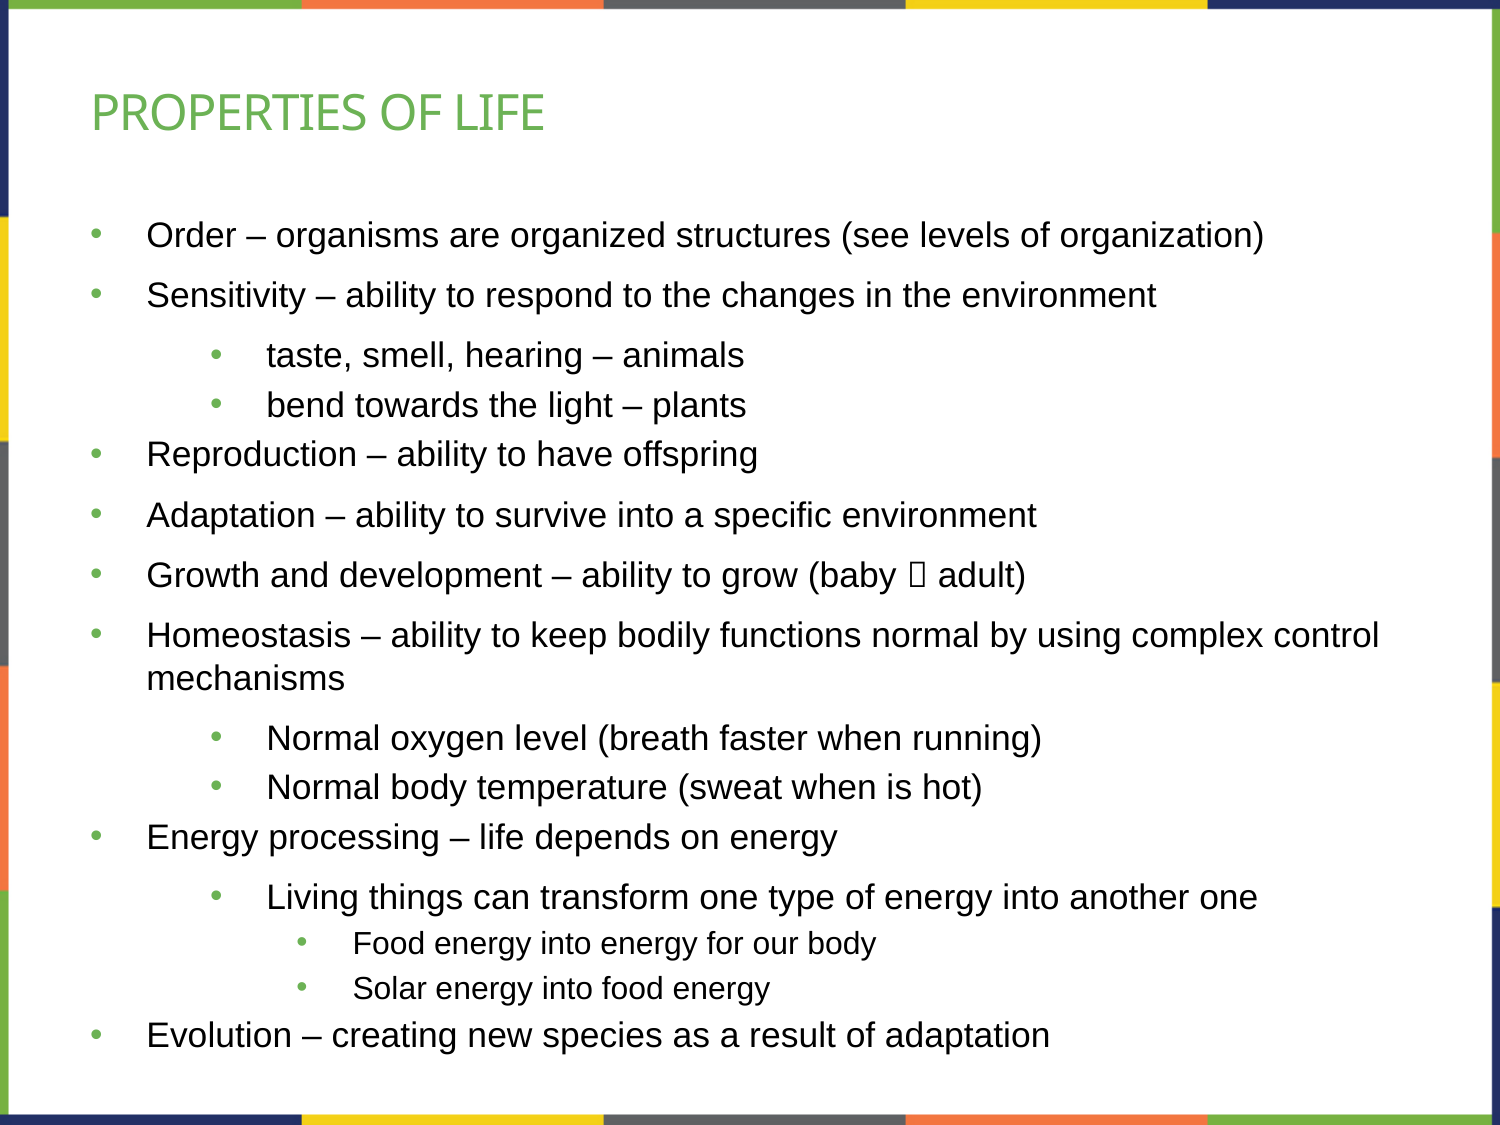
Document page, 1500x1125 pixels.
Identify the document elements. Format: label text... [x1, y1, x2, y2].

title Properties of life [75, 39, 1398, 148]
picture [0, 0, 1500, 1125]
list Order – organisms are organized structures (see levels of organization) Sensitivity – ability to respond to the changes in the environment taste, smell, hearing – animals bend towards the light – plants Reproduction – ability to have offspring Adaptation – ability to survive into a specific environment Growth and development – ability to grow (baby  adult) Homeostasis – ability to keep bodily functions normal by using complex control mechanisms Normal oxygen level (breath faster when running) Normal body temperature (sweat when is hot) Energy processing – life depends on energy Living things can transform one type of energy into another one Food energy into energy for our body Solar energy into food energy Evolution – creating new species as a result of adaptation [75, 204, 1398, 1064]
